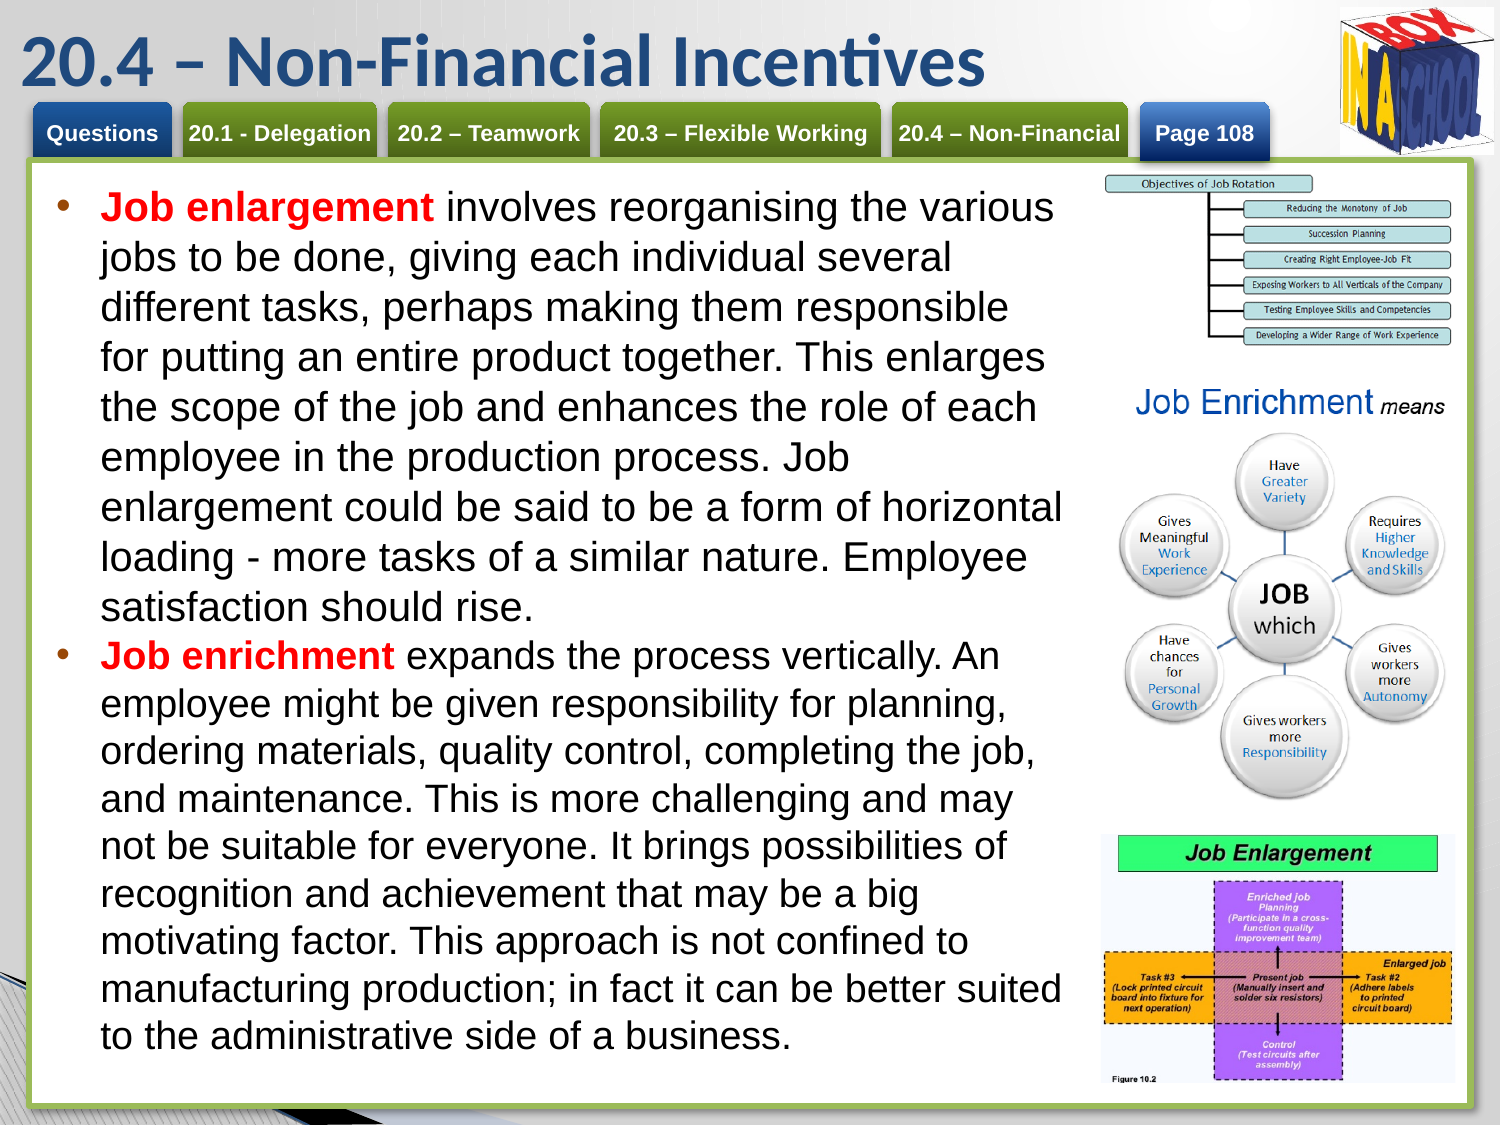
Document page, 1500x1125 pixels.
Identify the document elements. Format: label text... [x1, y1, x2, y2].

picture [281, 1114, 303, 1125]
text_box Page 108 [1139, 101, 1270, 161]
picture [1100, 171, 1456, 347]
title 20.4 – Non-Financial Incentives [5, 11, 1270, 102]
picture [1115, 385, 1448, 803]
picture [1340, 7, 1495, 155]
picture [1100, 833, 1456, 1083]
text_box Job enlargement involves reorganising the various jobs to be done, giving each individual several different tasks, perhaps making them responsible for putting an entire product together. This enlarges the scope of the job and enhances the role of each employee in the production process. Job enlargement could be said to be a form of horizontal loading - more tasks of a similar nature. Employee satisfaction should rise. Job enrichment expands the process vertically. An employee might be given responsibility for planning, ordering materials, quality control, completing the job, and maintenance. This is more challenging and may not be suitable for everyone. It brings possibilities of recognition and achievement that may be a big motivating factor. This approach is not confined to manufacturing production; in fact it can be better suited to the administrative side of a business. [41, 172, 1081, 1065]
